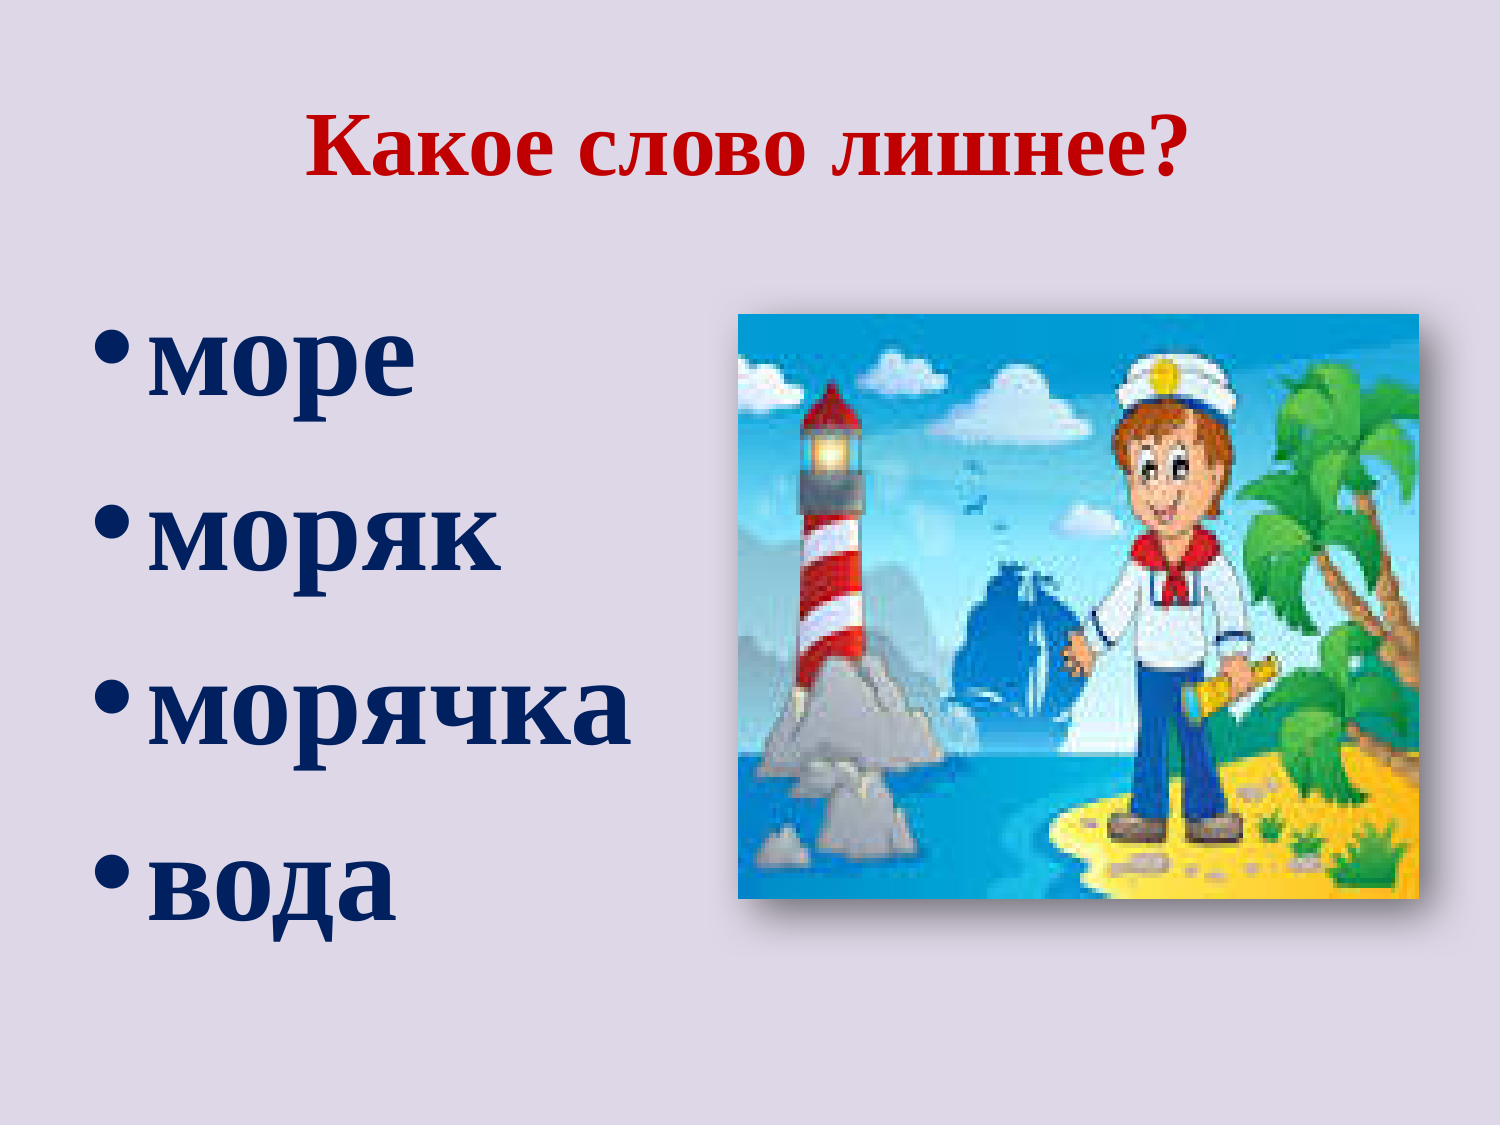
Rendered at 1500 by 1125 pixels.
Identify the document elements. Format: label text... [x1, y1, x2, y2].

title Какое слово лишнее? [75, 45, 1425, 233]
list море моряк морячка вода [75, 262, 1425, 1005]
picture [737, 340, 1419, 899]
